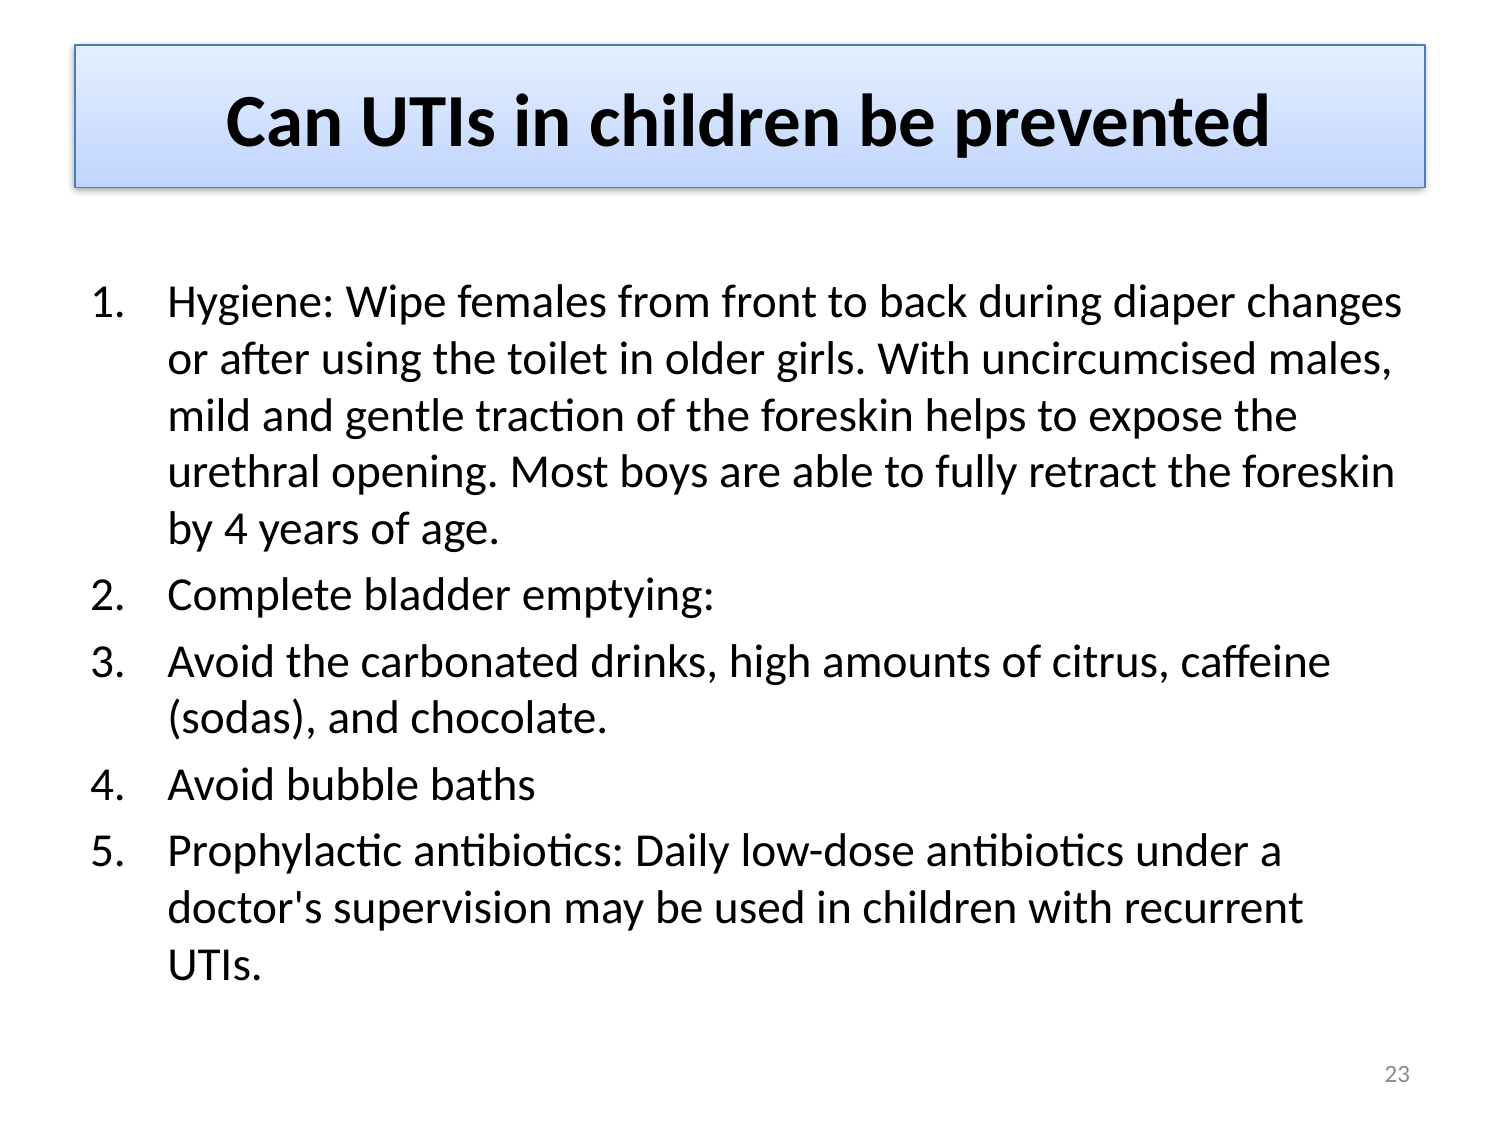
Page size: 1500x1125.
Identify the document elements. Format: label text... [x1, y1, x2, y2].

list Hygiene: Wipe females from front to back during diaper changes or after using the toilet in older girls. With uncircumcised males, mild and gentle traction of the foreskin helps to expose the urethral opening. Most boys are able to fully retract the foreskin by 4 years of age. Complete bladder emptying: Avoid the carbonated drinks, high amounts of citrus, caffeine (sodas), and chocolate. Avoid bubble baths Prophylactic antibiotics: Daily low-dose antibiotics under a doctor's supervision may be used in children with recurrent UTIs. [75, 262, 1425, 1005]
slide_number 23 [1074, 1042, 1425, 1103]
title Can UTIs in children be prevented [74, 44, 1426, 188]
